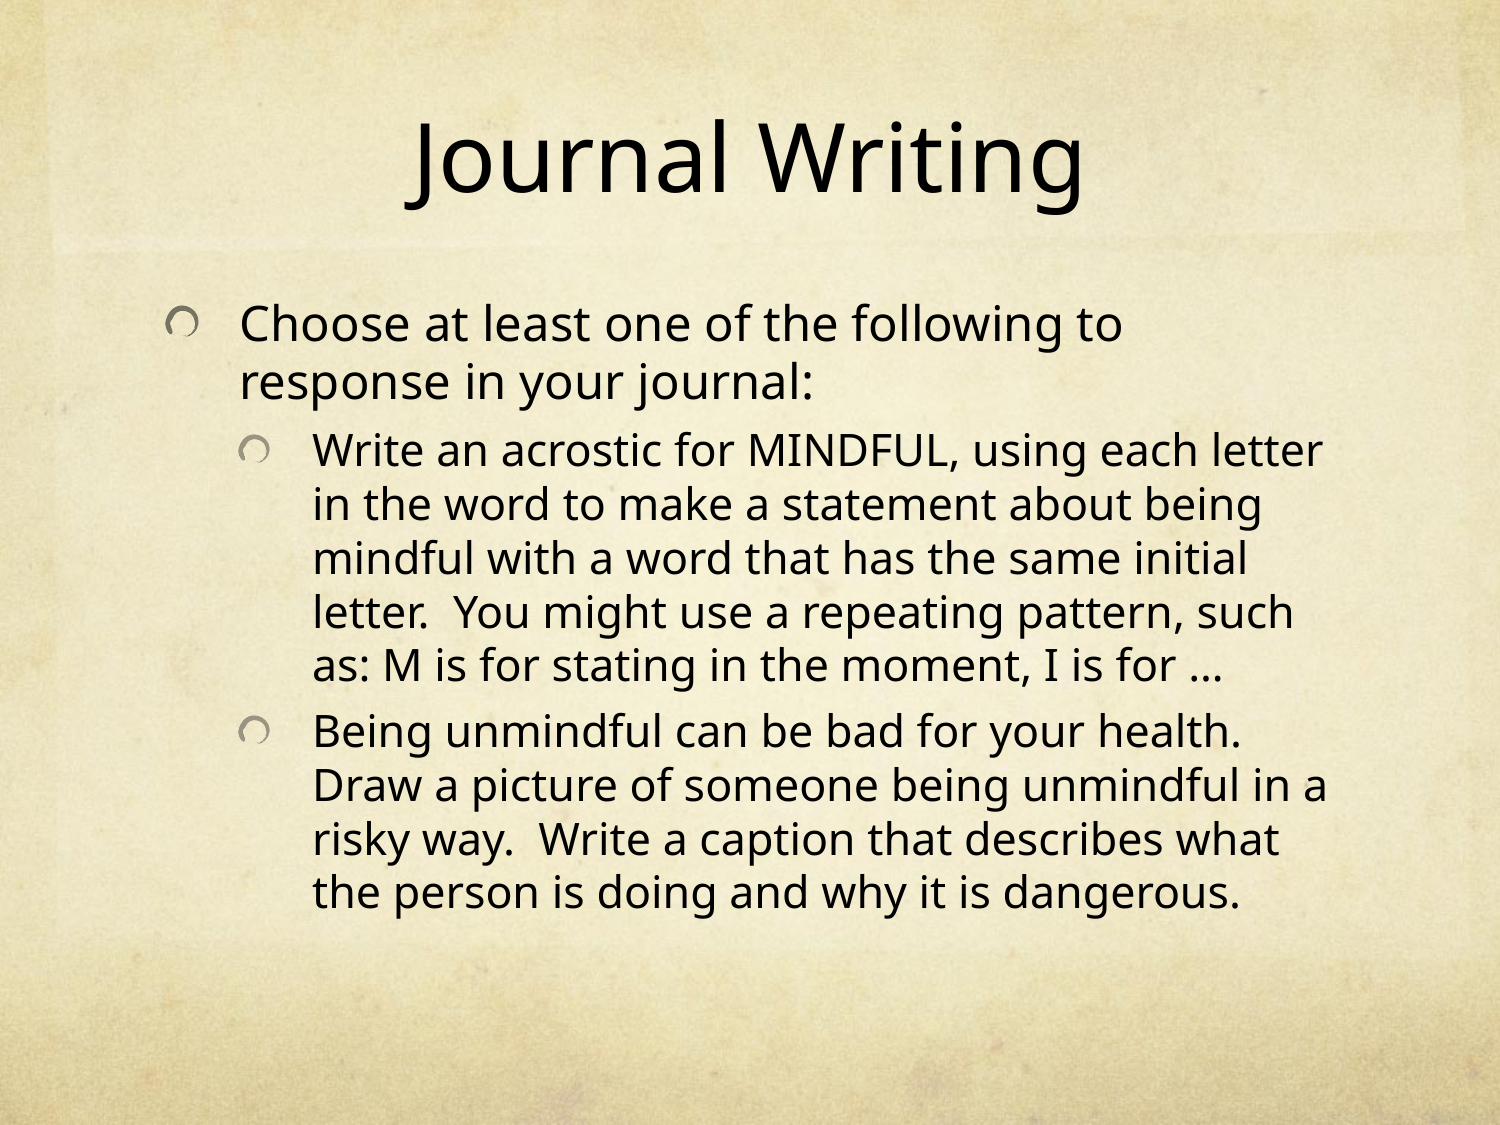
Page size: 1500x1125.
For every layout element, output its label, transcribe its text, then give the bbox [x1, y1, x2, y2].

title Journal Writing [150, 82, 1350, 225]
list Choose at least one of the following to response in your journal: Write an acrostic for MINDFUL, using each letter in the word to make a statement about being mindful with a word that has the same initial letter. You might use a repeating pattern, such as: M is for stating in the moment, I is for … Being unmindful can be bad for your health. Draw a picture of someone being unmindful in a risky way. Write a caption that describes what the person is doing and why it is dangerous. [150, 284, 1350, 950]
picture [0, 0, 1500, 1125]
